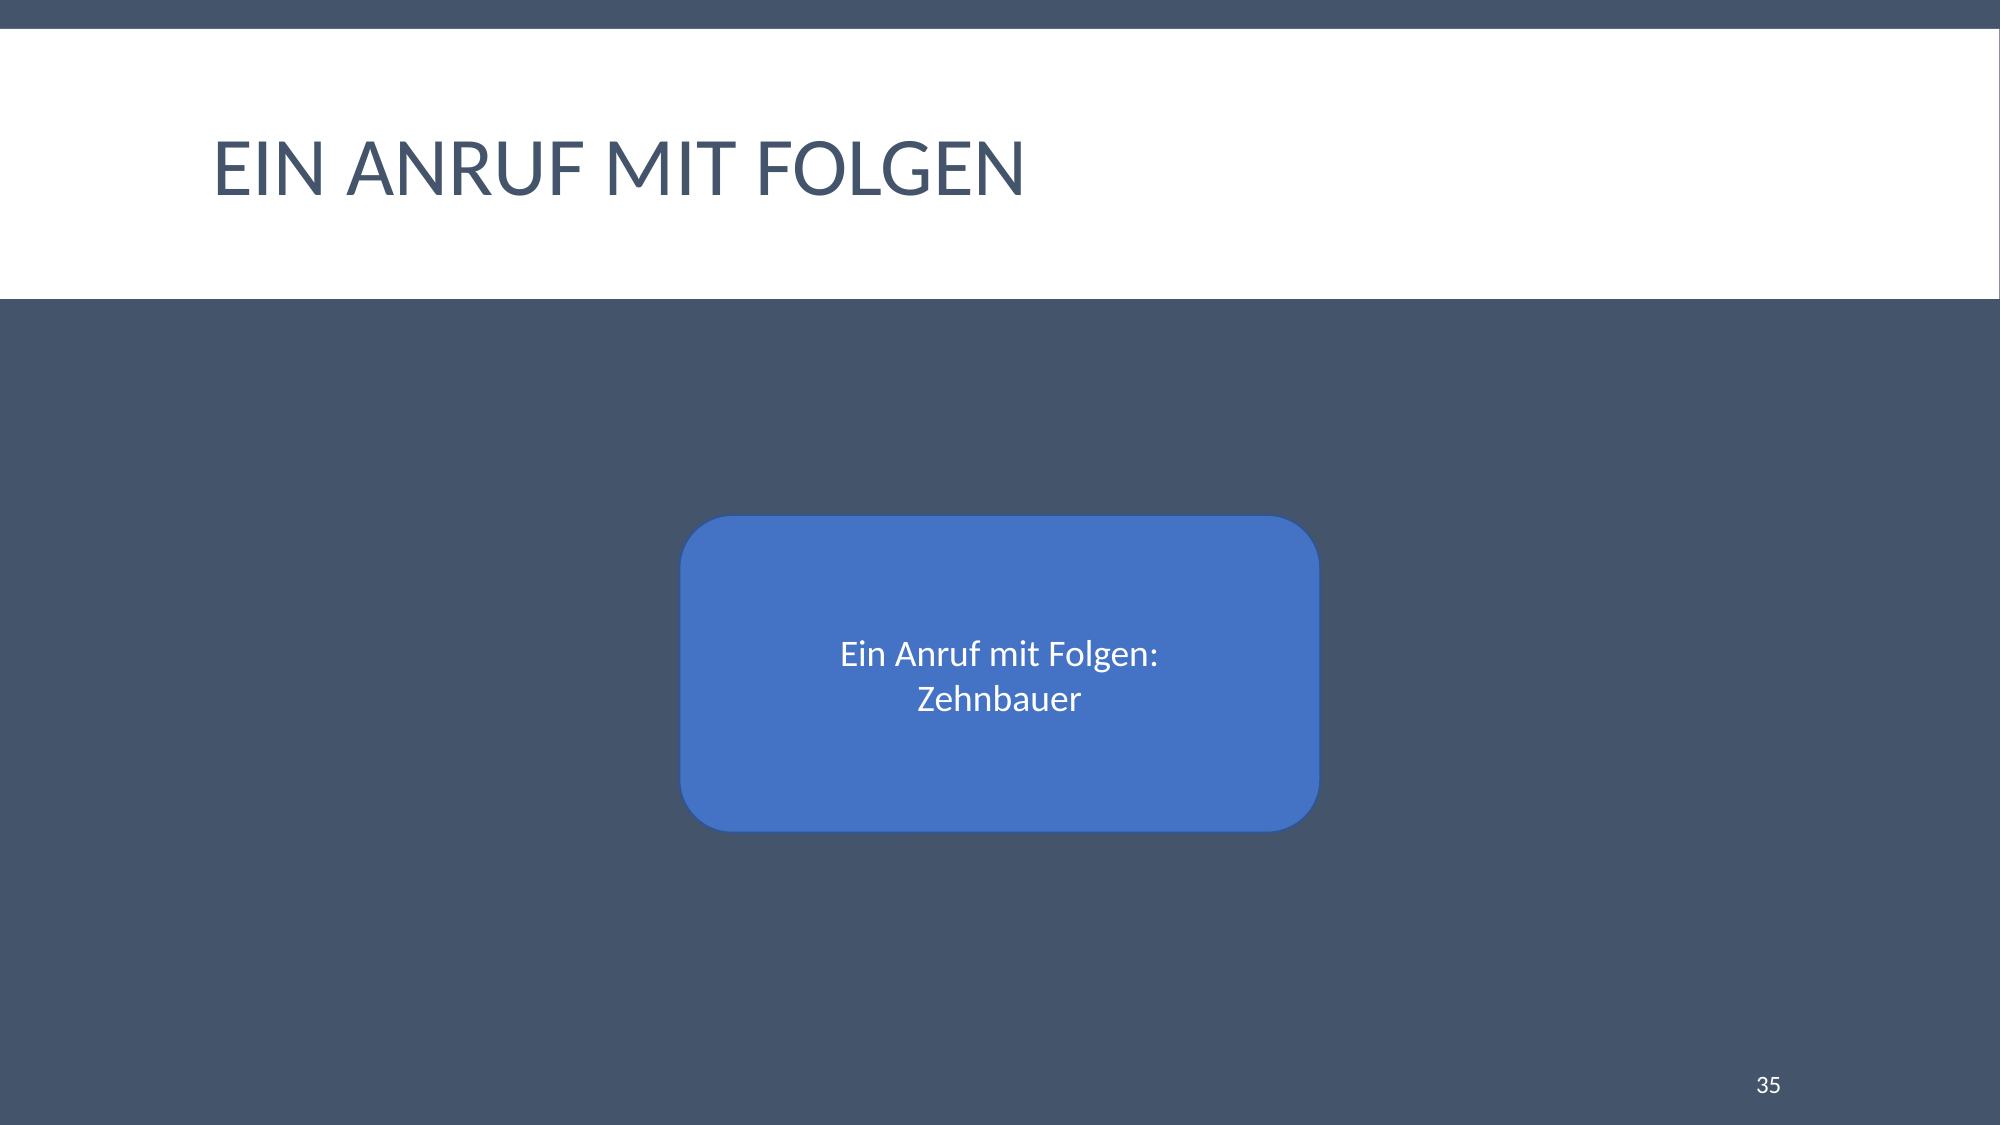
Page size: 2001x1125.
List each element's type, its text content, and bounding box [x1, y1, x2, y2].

slide_number 35 [1748, 1053, 1904, 1114]
text_box Ein Anruf mit Folgen: Zehnbauer [678, 513, 1322, 834]
title Ein Anruf mit Folgen [197, 46, 1803, 295]
